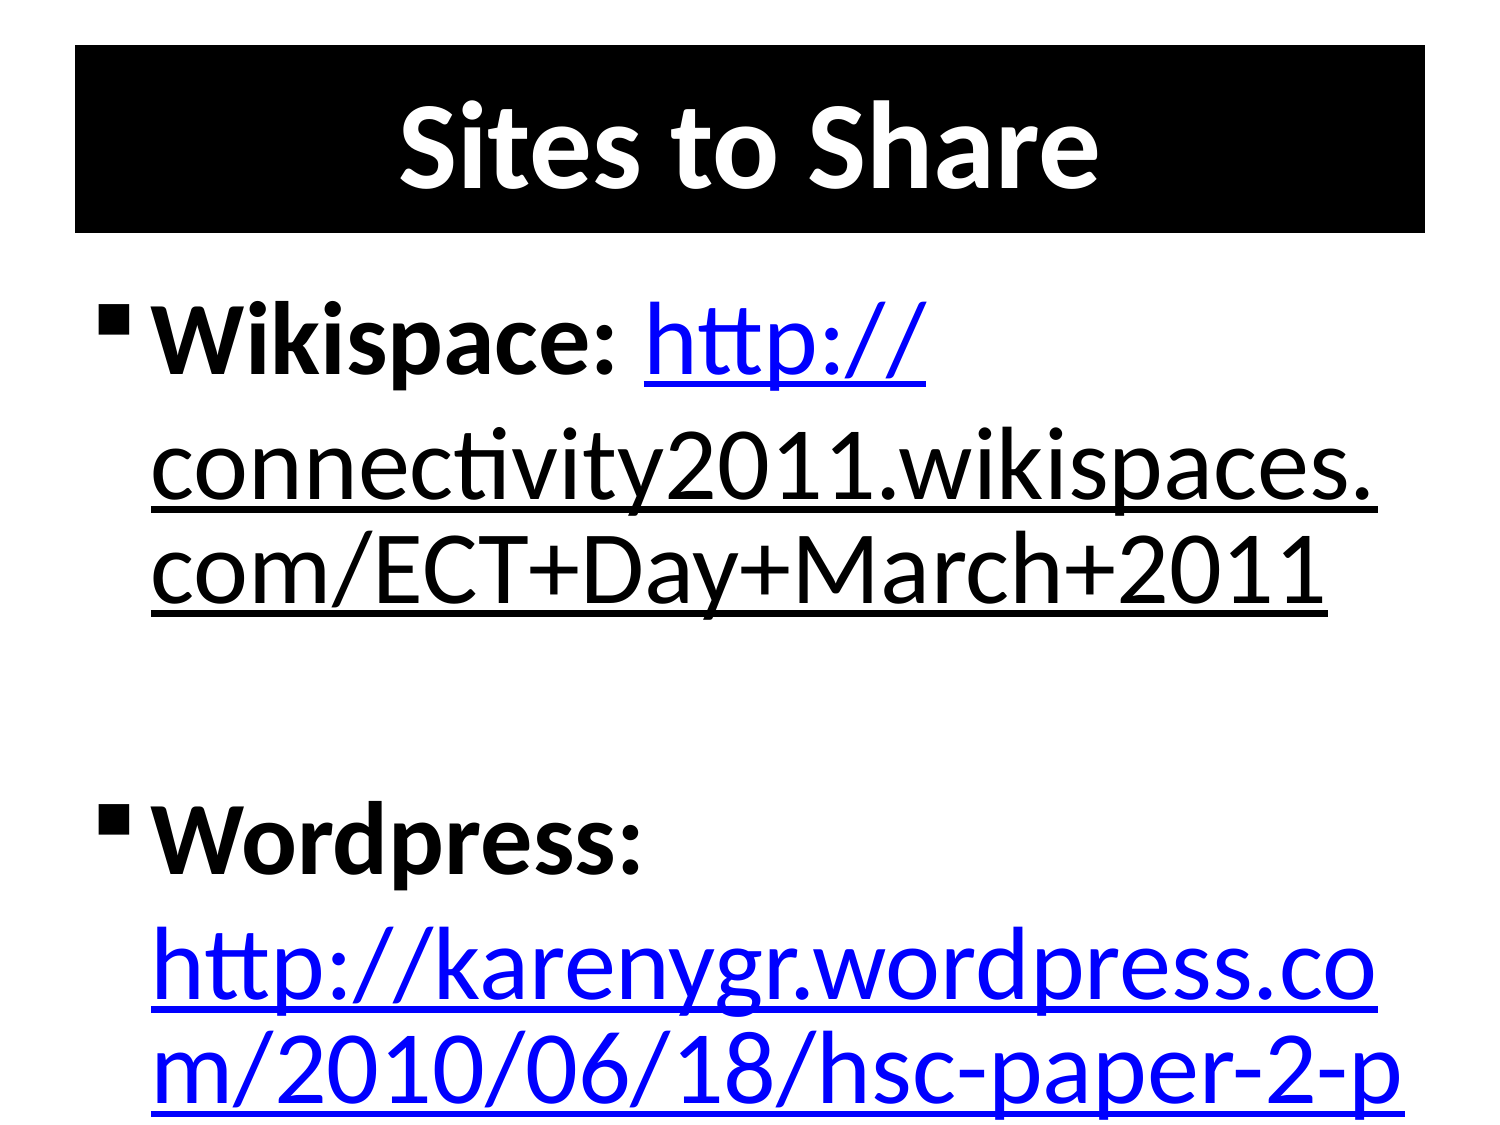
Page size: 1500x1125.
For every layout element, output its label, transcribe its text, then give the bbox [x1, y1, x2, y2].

list Wikispace: http://connectivity2011.wikispaces.com/ECT+Day+March+2011 Wordpress: http://karenygr.wordpress.com/2010/06/18/hsc-paper-2-presentations/ [75, 262, 1425, 1005]
title Sites to Share [75, 45, 1425, 233]
